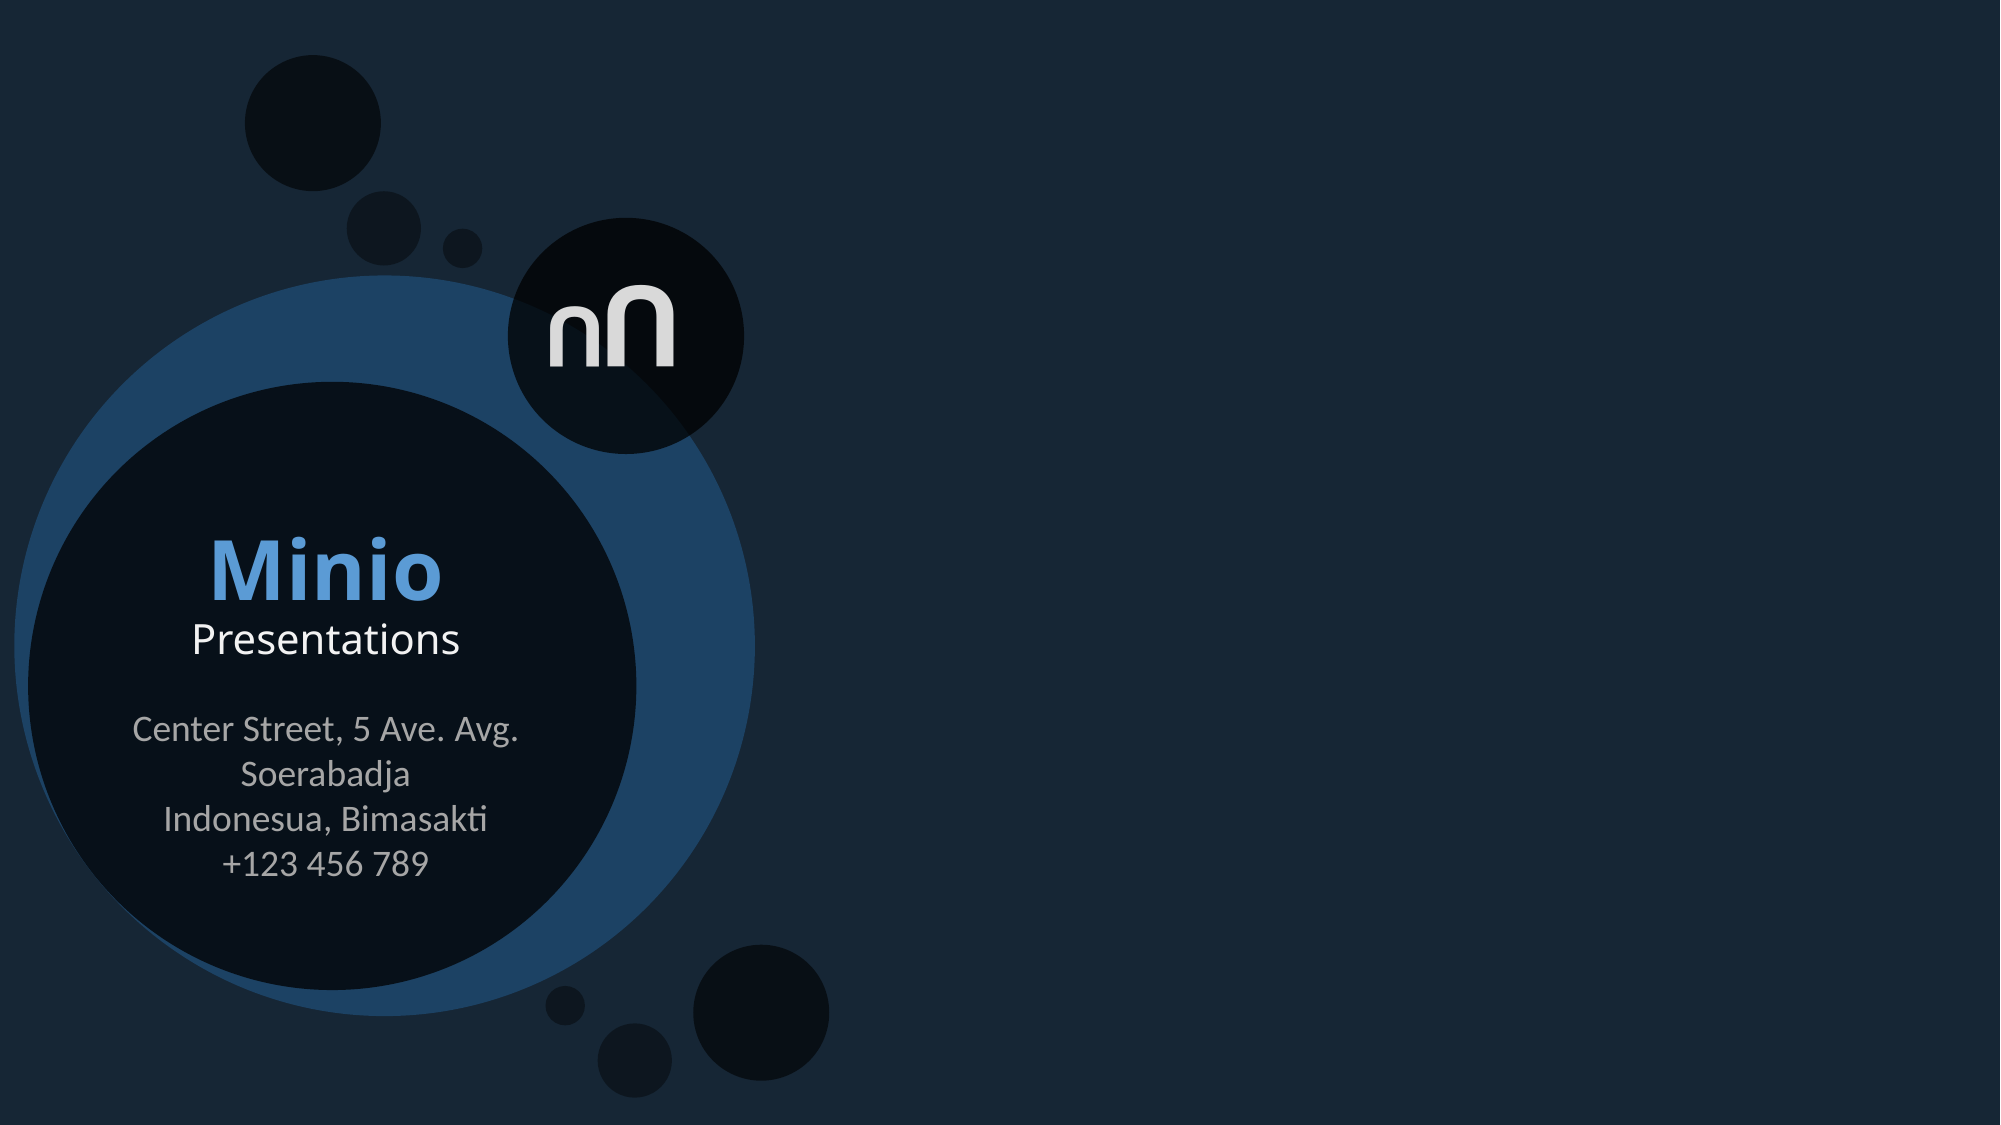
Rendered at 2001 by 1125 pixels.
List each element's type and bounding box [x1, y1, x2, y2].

text_box [582, 254, 699, 406]
text_box [0, 0, 2000, 1125]
